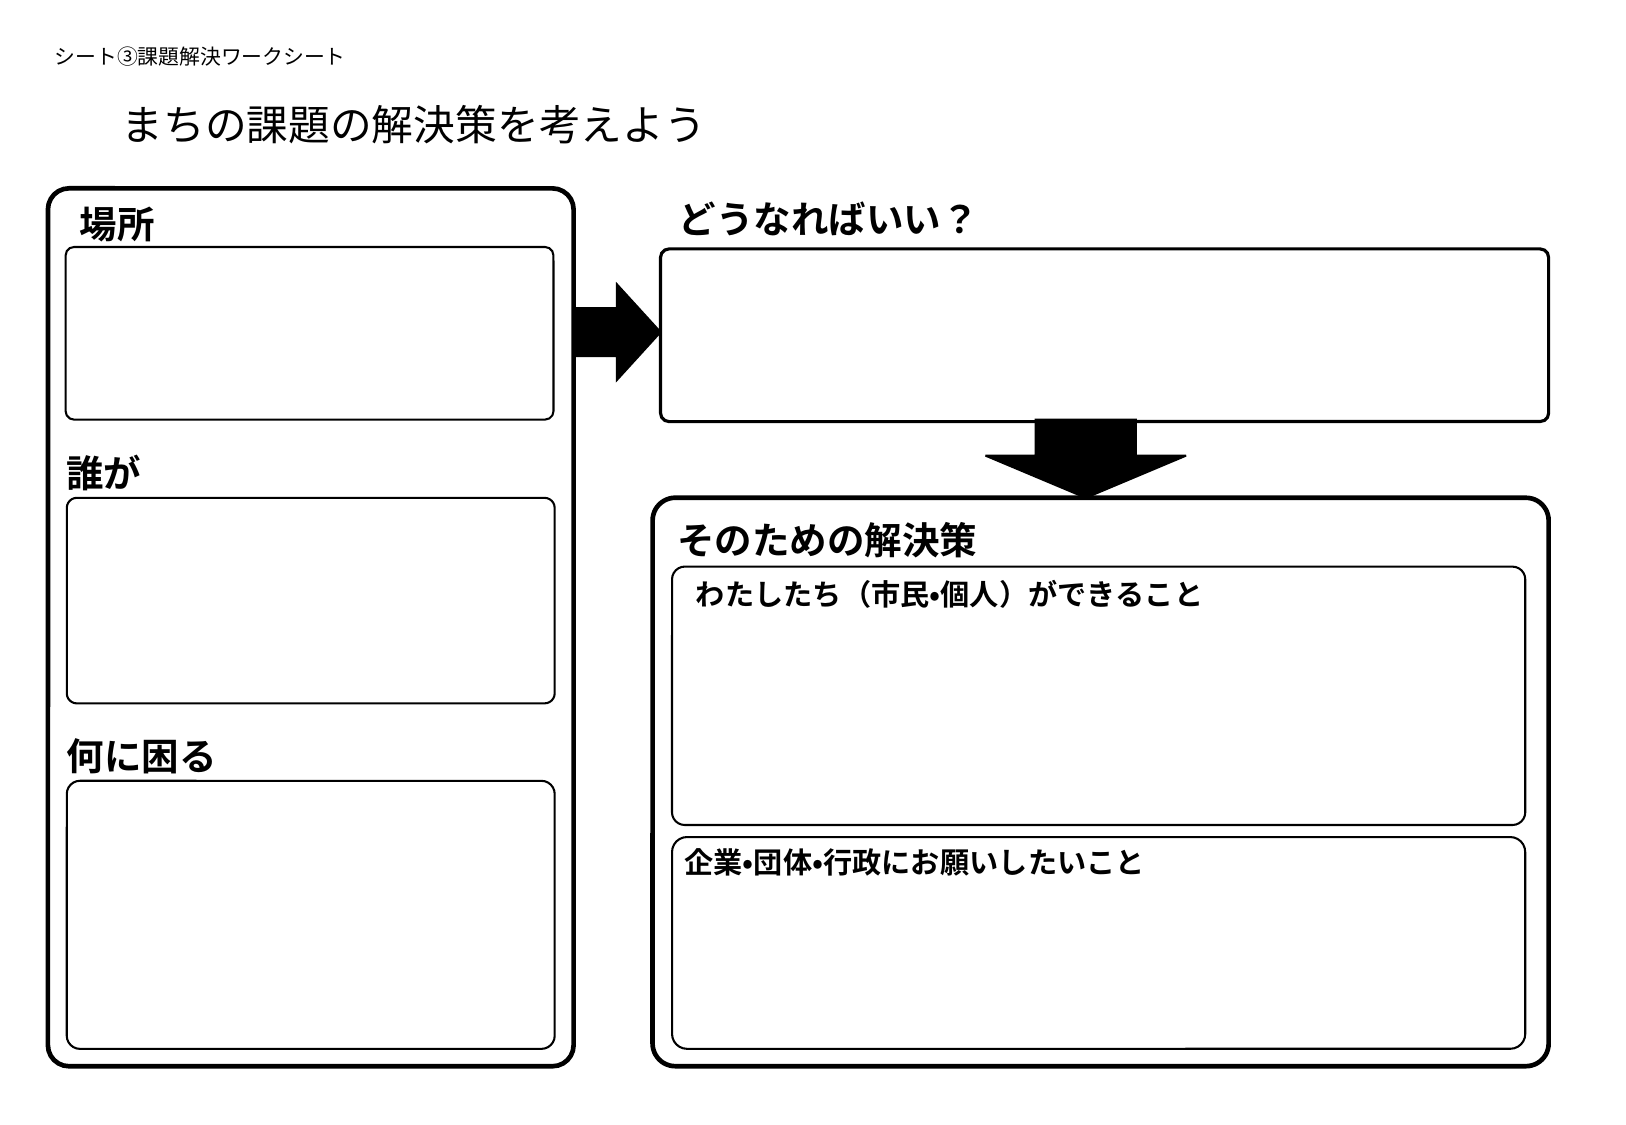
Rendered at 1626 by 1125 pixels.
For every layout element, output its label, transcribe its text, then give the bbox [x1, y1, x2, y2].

text_box 場所 [47, 194, 170, 254]
text_box [651, 496, 1550, 1068]
text_box 何に困る [51, 726, 232, 786]
text_box [659, 247, 1550, 423]
text_box 誰が [51, 442, 157, 503]
text_box どうなればいい？ [664, 188, 994, 248]
text_box [670, 565, 1527, 827]
text_box [65, 779, 556, 1050]
text_box [64, 245, 555, 421]
text_box [572, 281, 662, 383]
text_box まちの課題の解決策を考えよう [106, 91, 721, 157]
text_box シート③課題解決ワークシート [40, 36, 361, 77]
text_box そのための解決策 [662, 509, 1013, 569]
text_box [46, 187, 575, 1068]
text_box [671, 836, 1527, 1050]
text_box [985, 418, 1187, 499]
text_box [65, 496, 556, 705]
text_box 企業・団体・行政にお願いしたいこと [669, 837, 679, 887]
